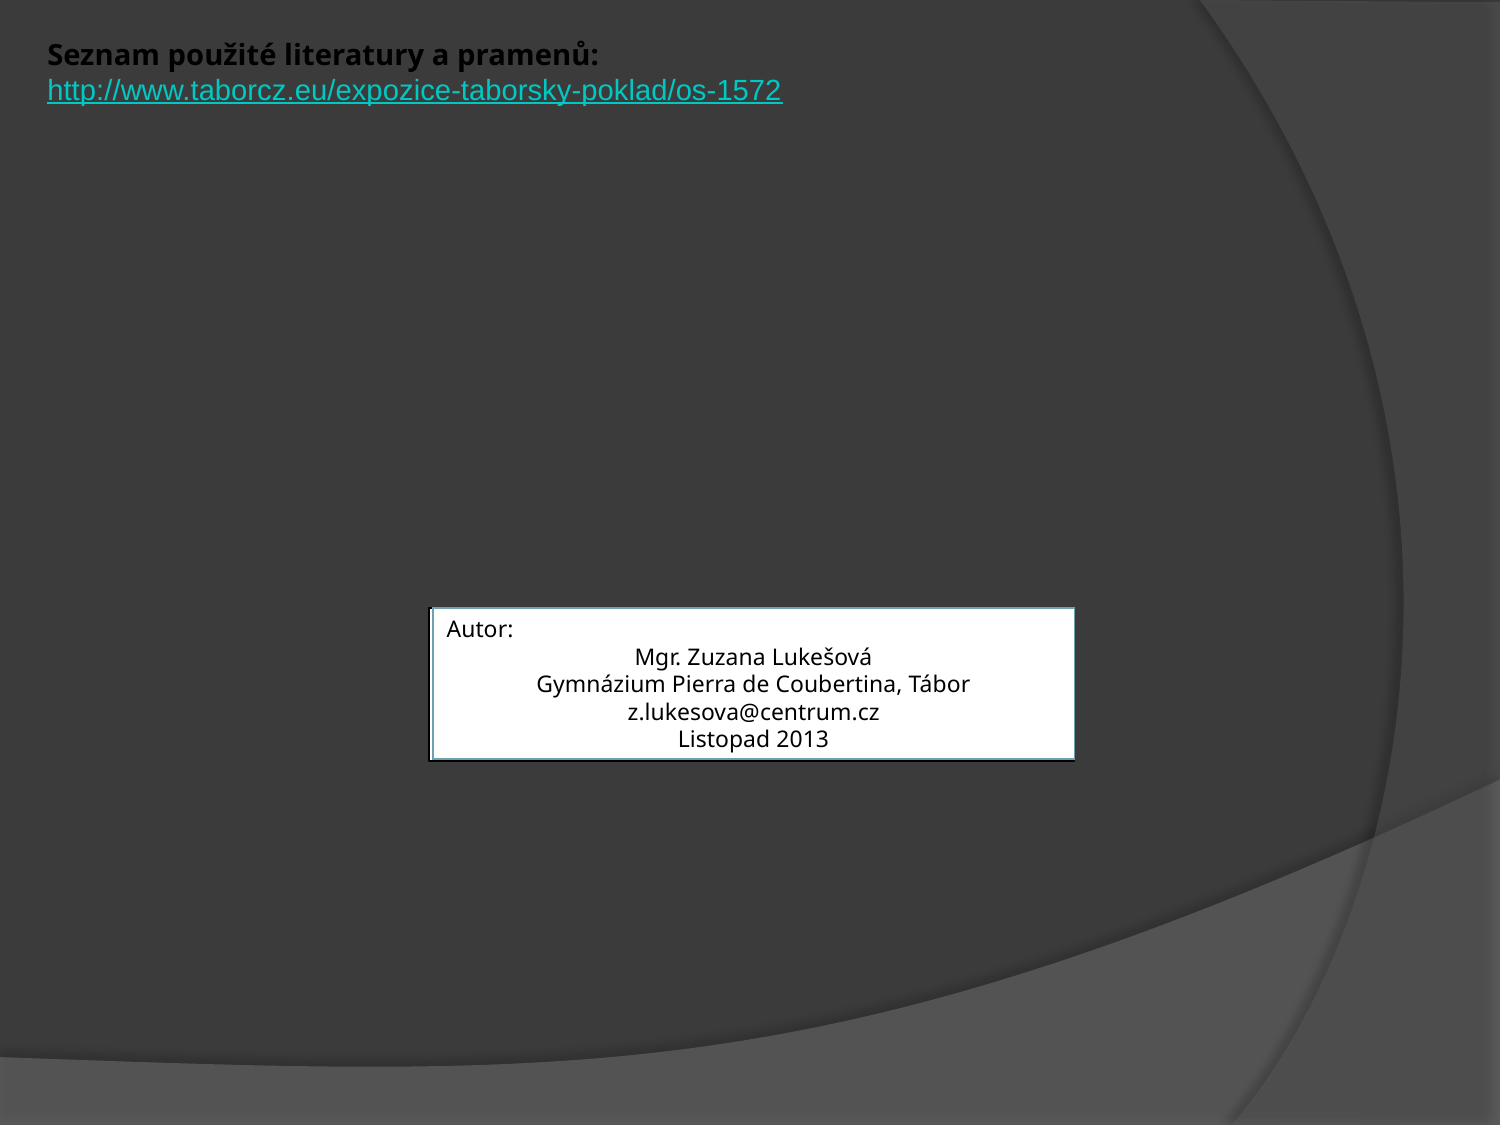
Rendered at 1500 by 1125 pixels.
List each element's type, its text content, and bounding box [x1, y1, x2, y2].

text_box Seznam použité literatury a pramenů: http://www.taborcz.eu/expozice-taborsky-poklad/os-1572 [33, 29, 975, 114]
text_box [428, 607, 1076, 762]
text_box Autor: Mgr. Zuzana Lukešová Gymnázium Pierra de Coubertina, Tábor z.lukesova@centrum.cz Listopad 2013 [433, 608, 1075, 759]
